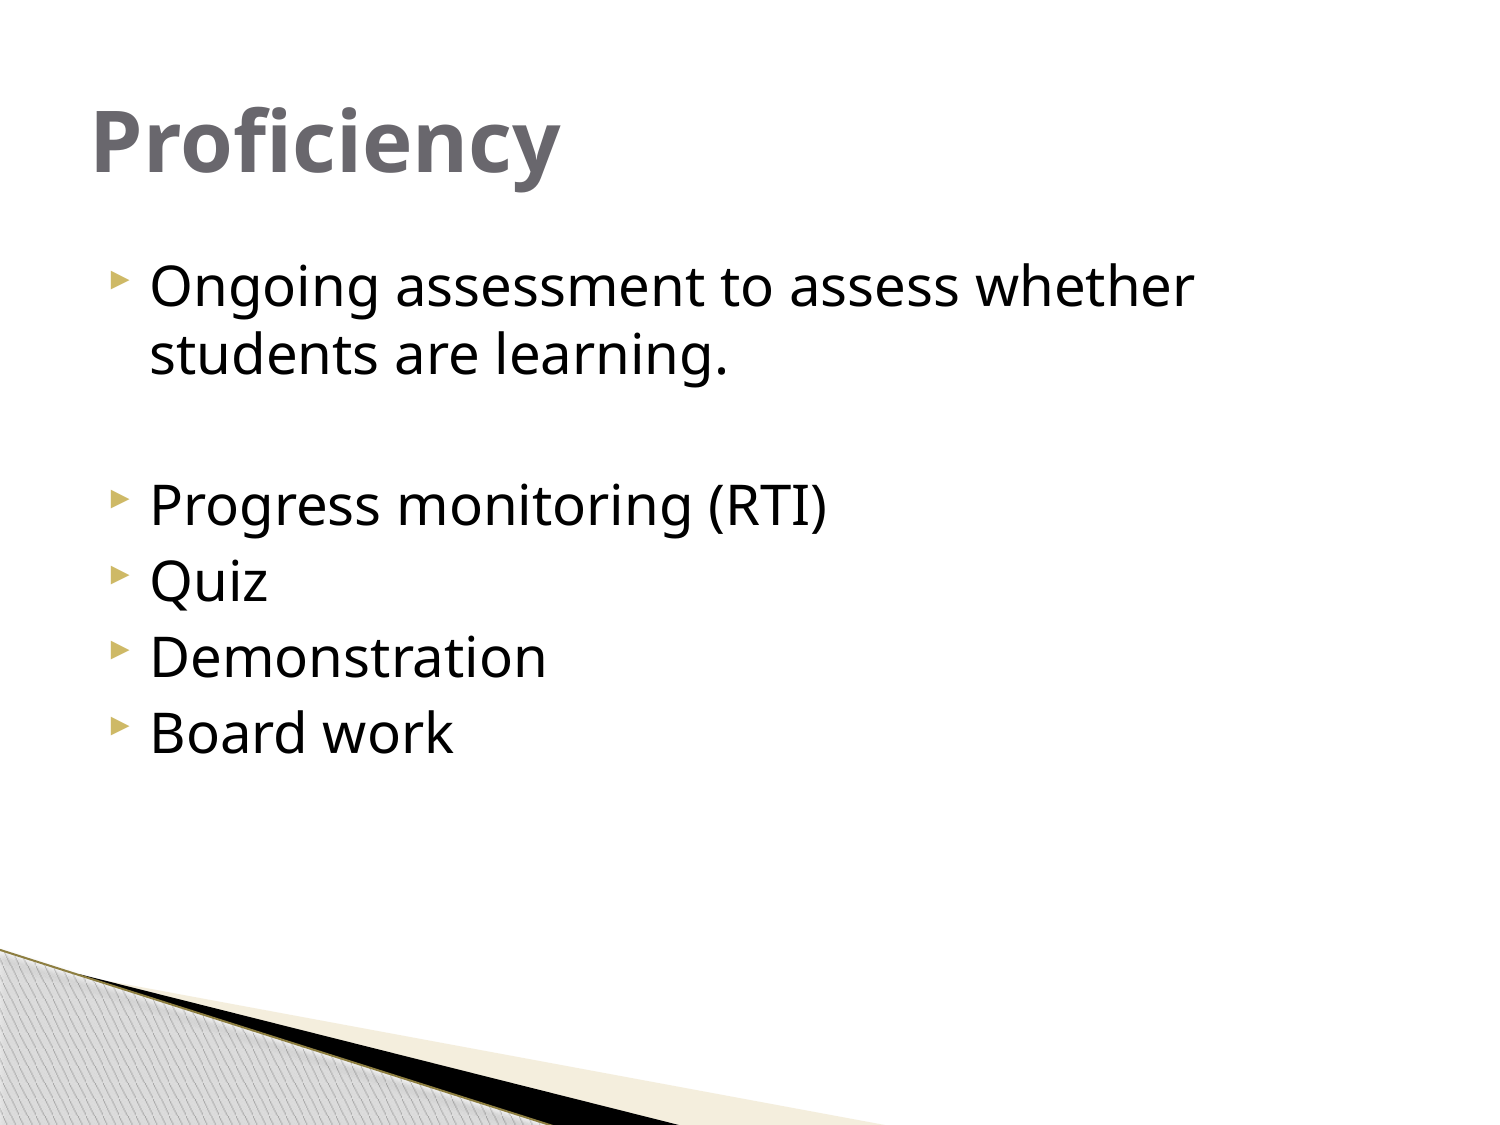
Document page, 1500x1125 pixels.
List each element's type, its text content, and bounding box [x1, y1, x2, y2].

title Proficiency [75, 45, 1425, 233]
list Ongoing assessment to assess whether students are learning. Progress monitoring (RTI) Quiz Demonstration Board work [75, 243, 1425, 986]
